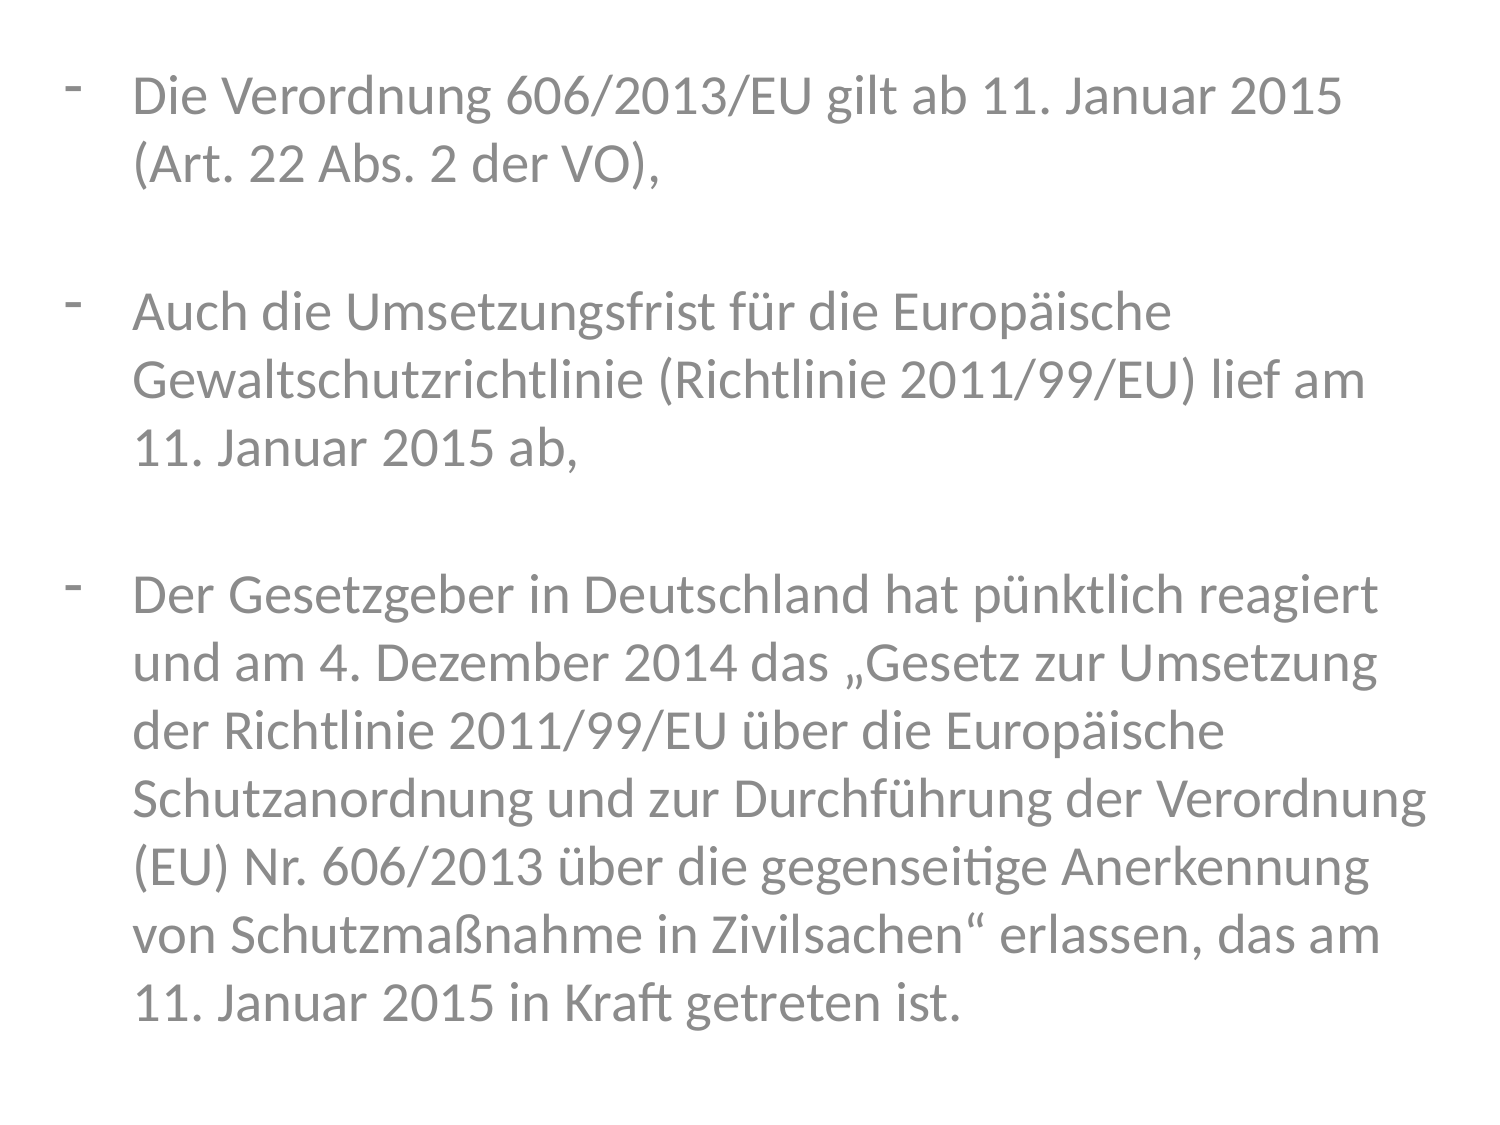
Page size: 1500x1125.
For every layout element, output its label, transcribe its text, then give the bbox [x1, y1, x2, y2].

subtitle Die Verordnung 606/2013/EU gilt ab 11. Januar 2015 (Art. 22 Abs. 2 der VO), Auch die Umsetzungsfrist für die Europäische Gewaltschutzrichtlinie (Richtlinie 2011/99/EU) lief am 11. Januar 2015 ab, Der Gesetzgeber in Deutschland hat pünktlich reagiert und am 4. Dezember 2014 das „Gesetz zur Umsetzung der Richtlinie 2011/99/EU über die Europäische Schutzanordnung und zur Durchführung der Verordnung (EU) Nr. 606/2013 über die gegenseitige Anerkennung von Schutzmaßnahme in Zivilsachen“ erlassen, das am 11. Januar 2015 in Kraft getreten ist. [48, 50, 1446, 1063]
